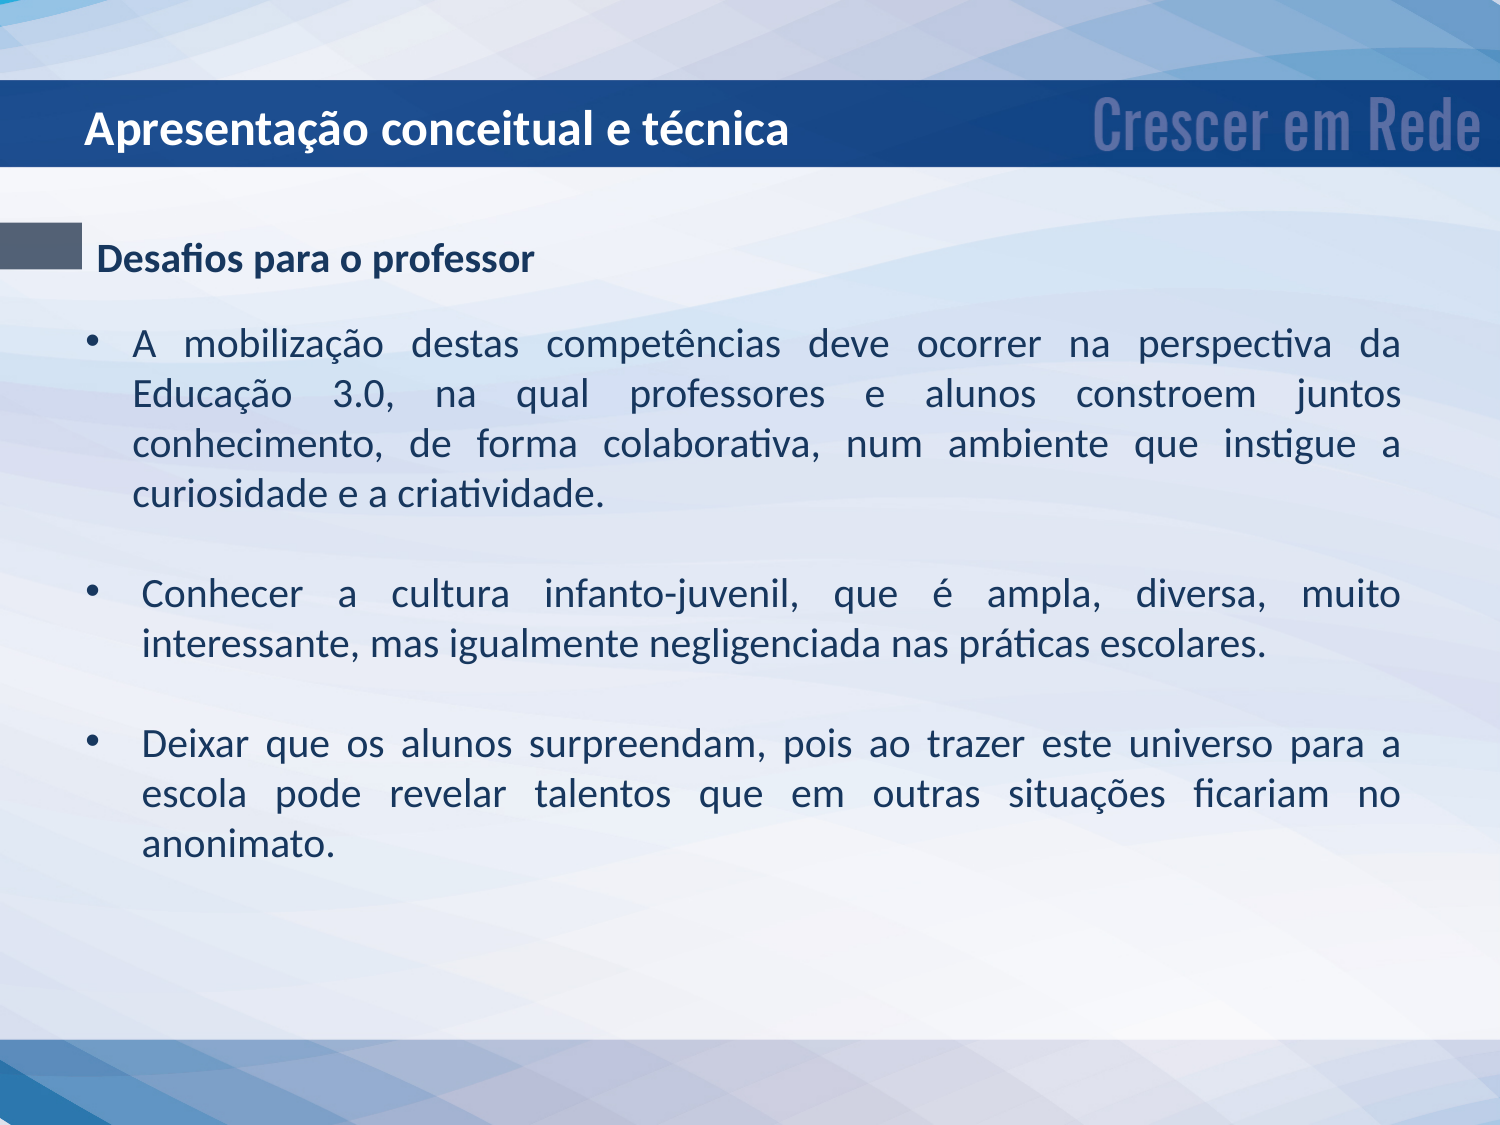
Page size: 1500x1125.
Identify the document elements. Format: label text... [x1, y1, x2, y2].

picture [0, 0, 1500, 1125]
text_box [0, 220, 81, 272]
text_box Apresentação conceitual e técnica [70, 88, 1430, 163]
text_box Desafios para o professor [81, 198, 1430, 288]
text_box A mobilização destas competências deve ocorrer na perspectiva da Educação 3.0, na qual professores e alunos constroem juntos conhecimento, de forma colaborativa, num ambiente que instigue a curiosidade e a criatividade. Conhecer a cultura infanto-juvenil, que é ampla, diversa, muito interessante, mas igualmente negligenciada nas práticas escolares. Deixar que os alunos surpreendam, pois ao trazer este universo para a escola pode revelar talentos que em outras situações ficariam no anonimato. [70, 272, 1417, 974]
